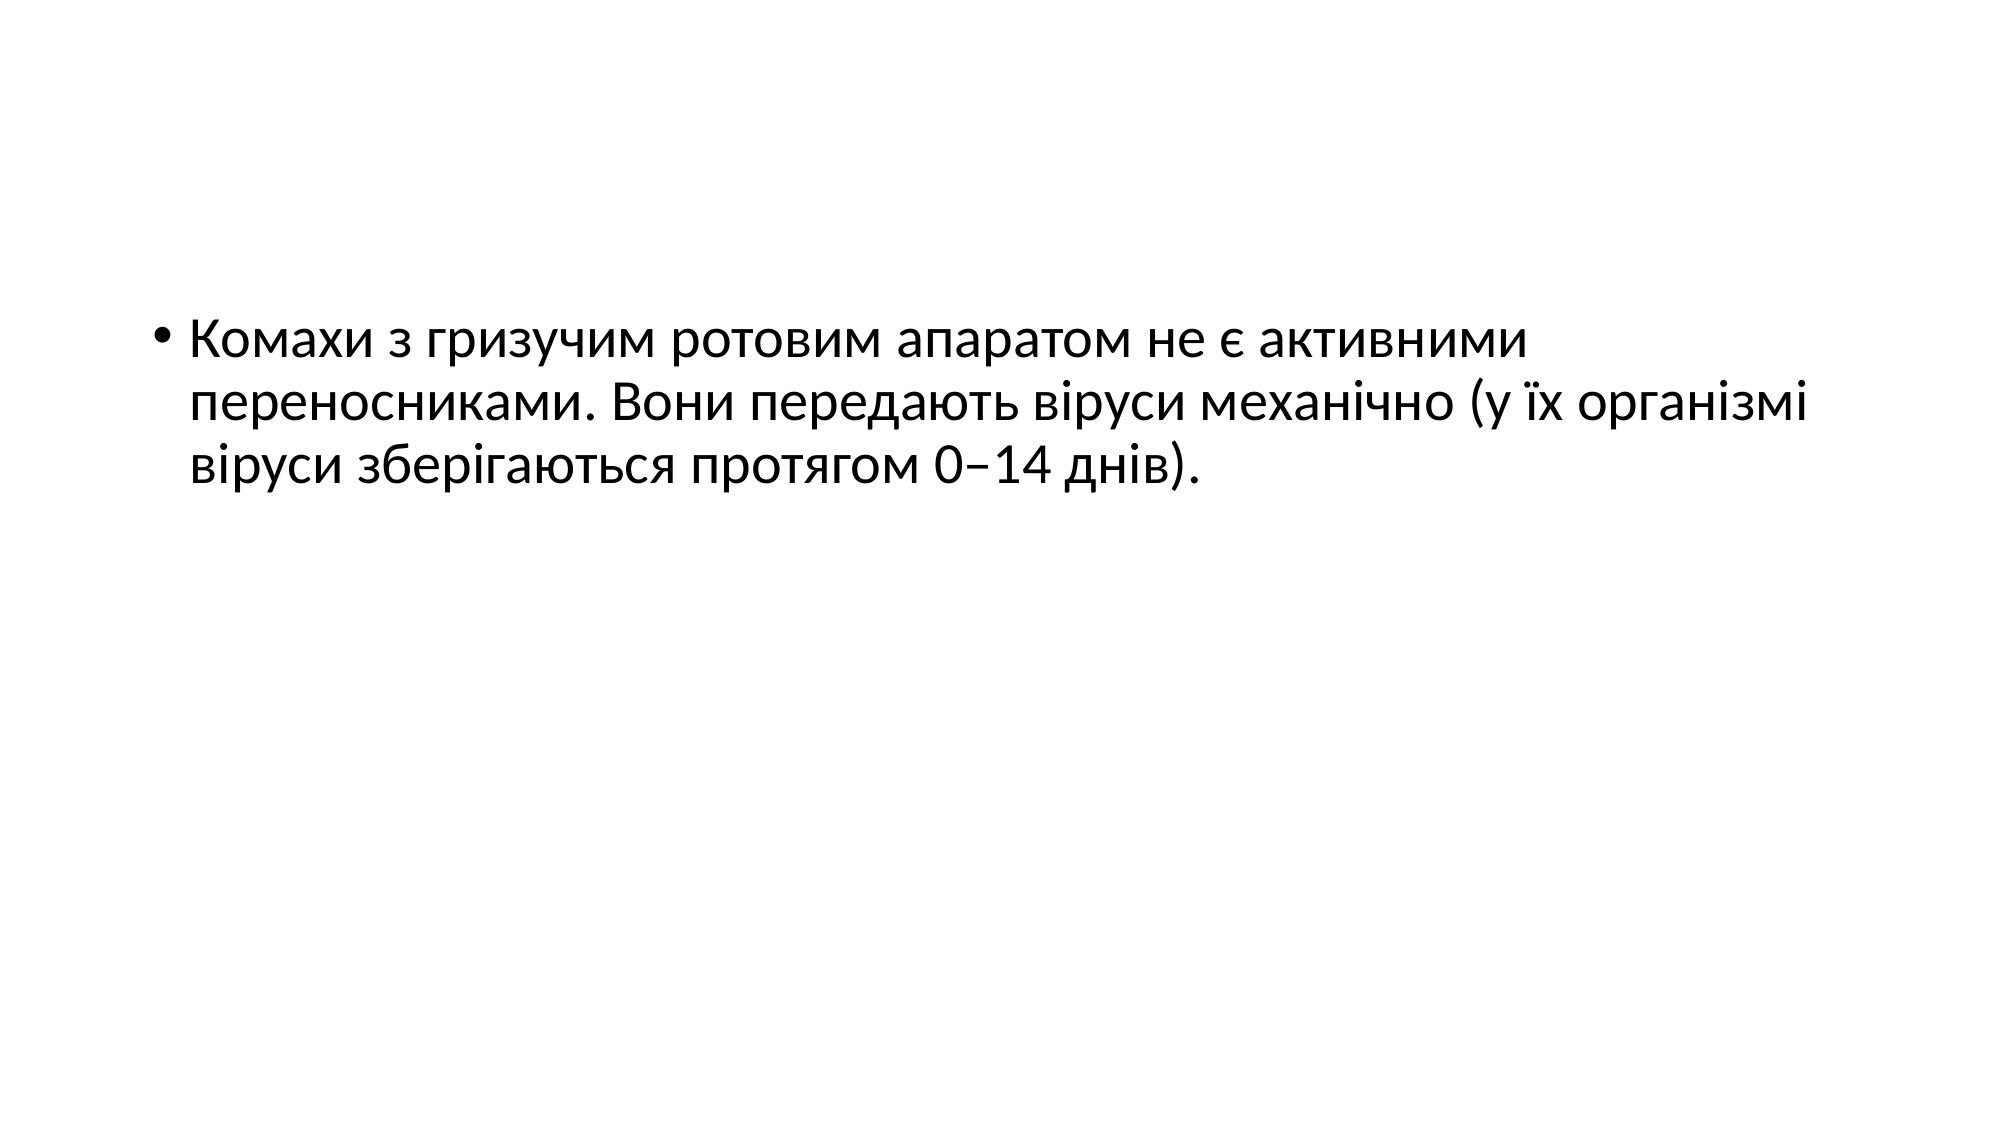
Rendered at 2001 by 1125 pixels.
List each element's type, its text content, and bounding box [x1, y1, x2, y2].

list Комахи з гризучим ротовим апаратом не є активними переносниками. Вони передають віруси механічно (у їх організмі віруси зберігаються протягом 0–14 днів). [137, 299, 1863, 1014]
